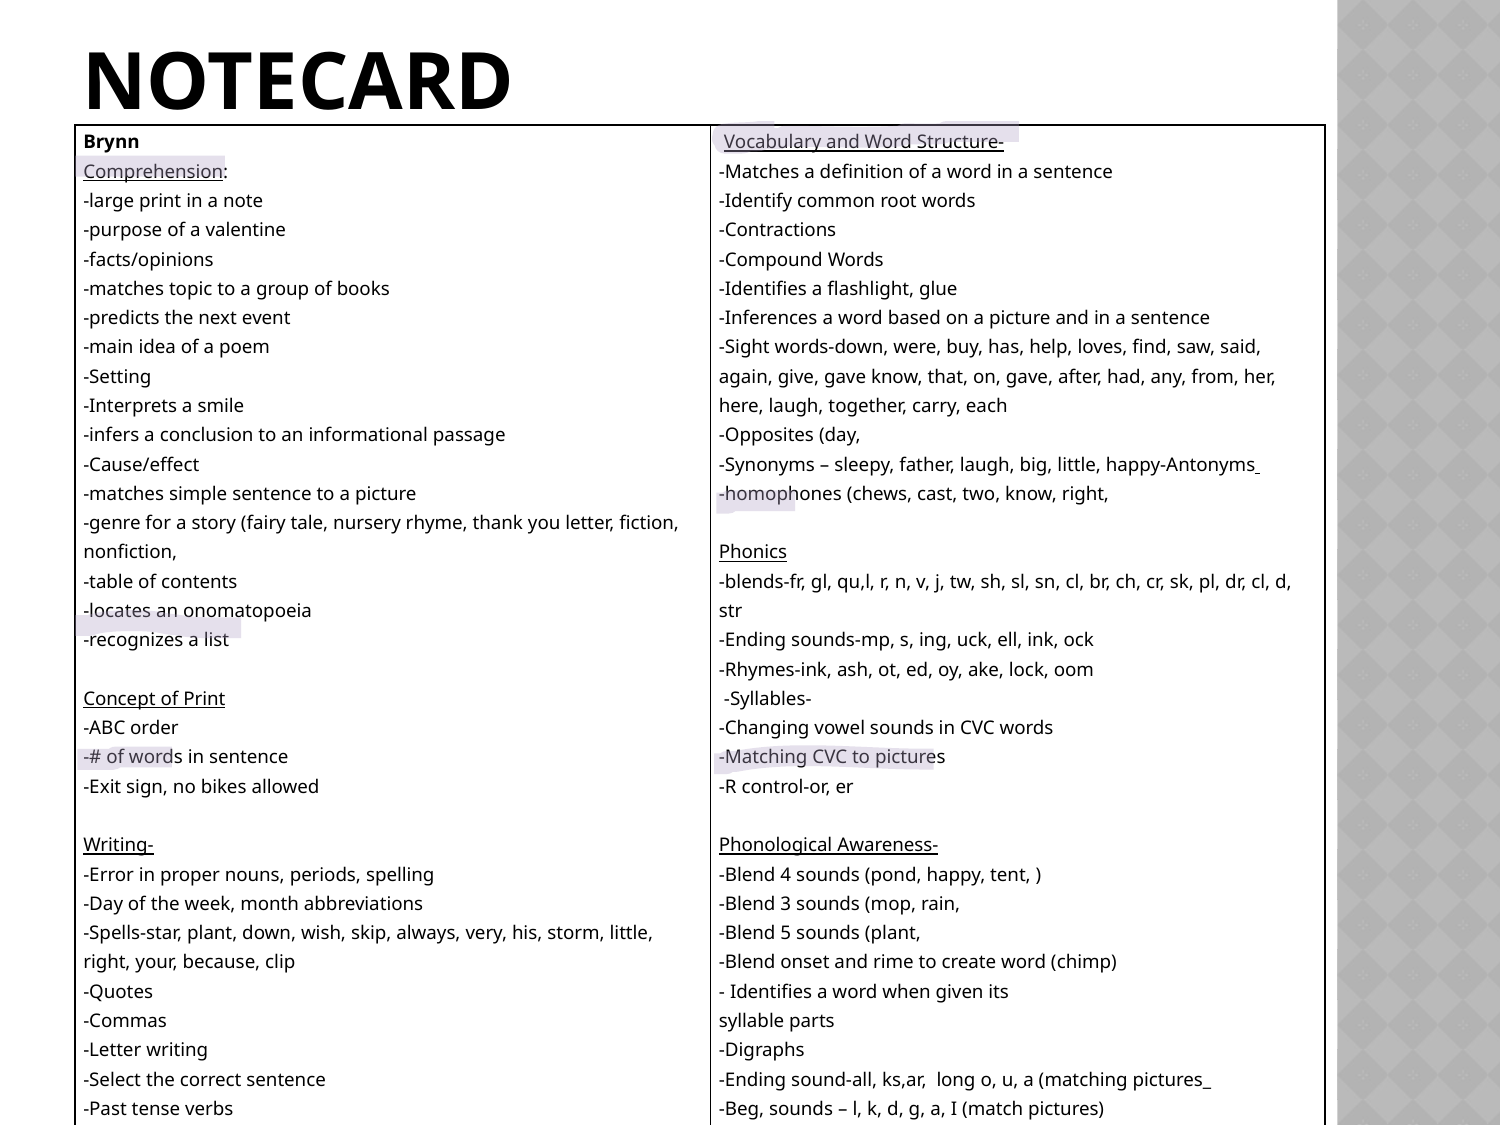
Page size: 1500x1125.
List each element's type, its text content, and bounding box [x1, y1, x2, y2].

table_header Brynn Comprehension: -large print in a note -purpose of a valentine -facts/opinions -matches topic to a group of books -predicts the next event -main idea of a poem -Setting -Interprets a smile -infers a conclusion to an informational passage -Cause/effect -matches simple sentence to a picture -genre for a story (fairy tale, nursery rhyme, thank you letter, fiction, nonfiction, -table of contents -locates an onomatopoeia -recognizes a list Concept of Print -ABC order -# of words in sentence -Exit sign, no bikes allowed Writing- -Error in proper nouns, periods, spelling -Day of the week, month abbreviations -Spells-star, plant, down, wish, skip, always, very, his, storm, little, right, your, because, clip -Quotes -Commas -Letter writing -Select the correct sentence -Past tense verbs -adverbs, pronouns, adjectives, conjunctions -Select action words -exclamatory sentences, interrogative sentences -Editing symbols for misspelled words [76, 126, 710, 1125]
title Notecard [75, 27, 1263, 124]
table_header Vocabulary and Word Structure- -Matches a definition of a word in a sentence -Identify common root words -Contractions -Compound Words -Identifies a flashlight, glue -Inferences a word based on a picture and in a sentence -Sight words-down, were, buy, has, help, loves, find, saw, said, again, give, gave know, that, on, gave, after, had, any, from, her, here, laugh, together, carry, each -Opposites (day, -Synonyms – sleepy, father, laugh, big, little, happy-Antonyms -homophones (chews, cast, two, know, right, Phonics -blends-fr, gl, qu,l, r, n, v, j, tw, sh, sl, sn, cl, br, ch, cr, sk, pl, dr, cl, d, str -Ending sounds-mp, s, ing, uck, ell, ink, ock -Rhymes-ink, ash, ot, ed, oy, ake, lock, oom -Syllables- -Changing vowel sounds in CVC words -Matching CVC to pictures -R control-or, er Phonological Awareness- -Blend 4 sounds (pond, happy, tent, ) -Blend 3 sounds (mop, rain, -Blend 5 sounds (plant, -Blend onset and rime to create word (chimp) - Identifies a word when given its syllable parts -Digraphs -Ending sound-all, ks,ar, long o, u, a (matching pictures_ -Beg, sounds – l, k, d, g, a, I (match pictures) -CVVC -Delete ending or beg. sounds to create new word -Rhyming (and, ell, ing, ar, at, ail, ake, est, amp, ed, ig, ab, ot, ug) [711, 126, 1324, 1125]
